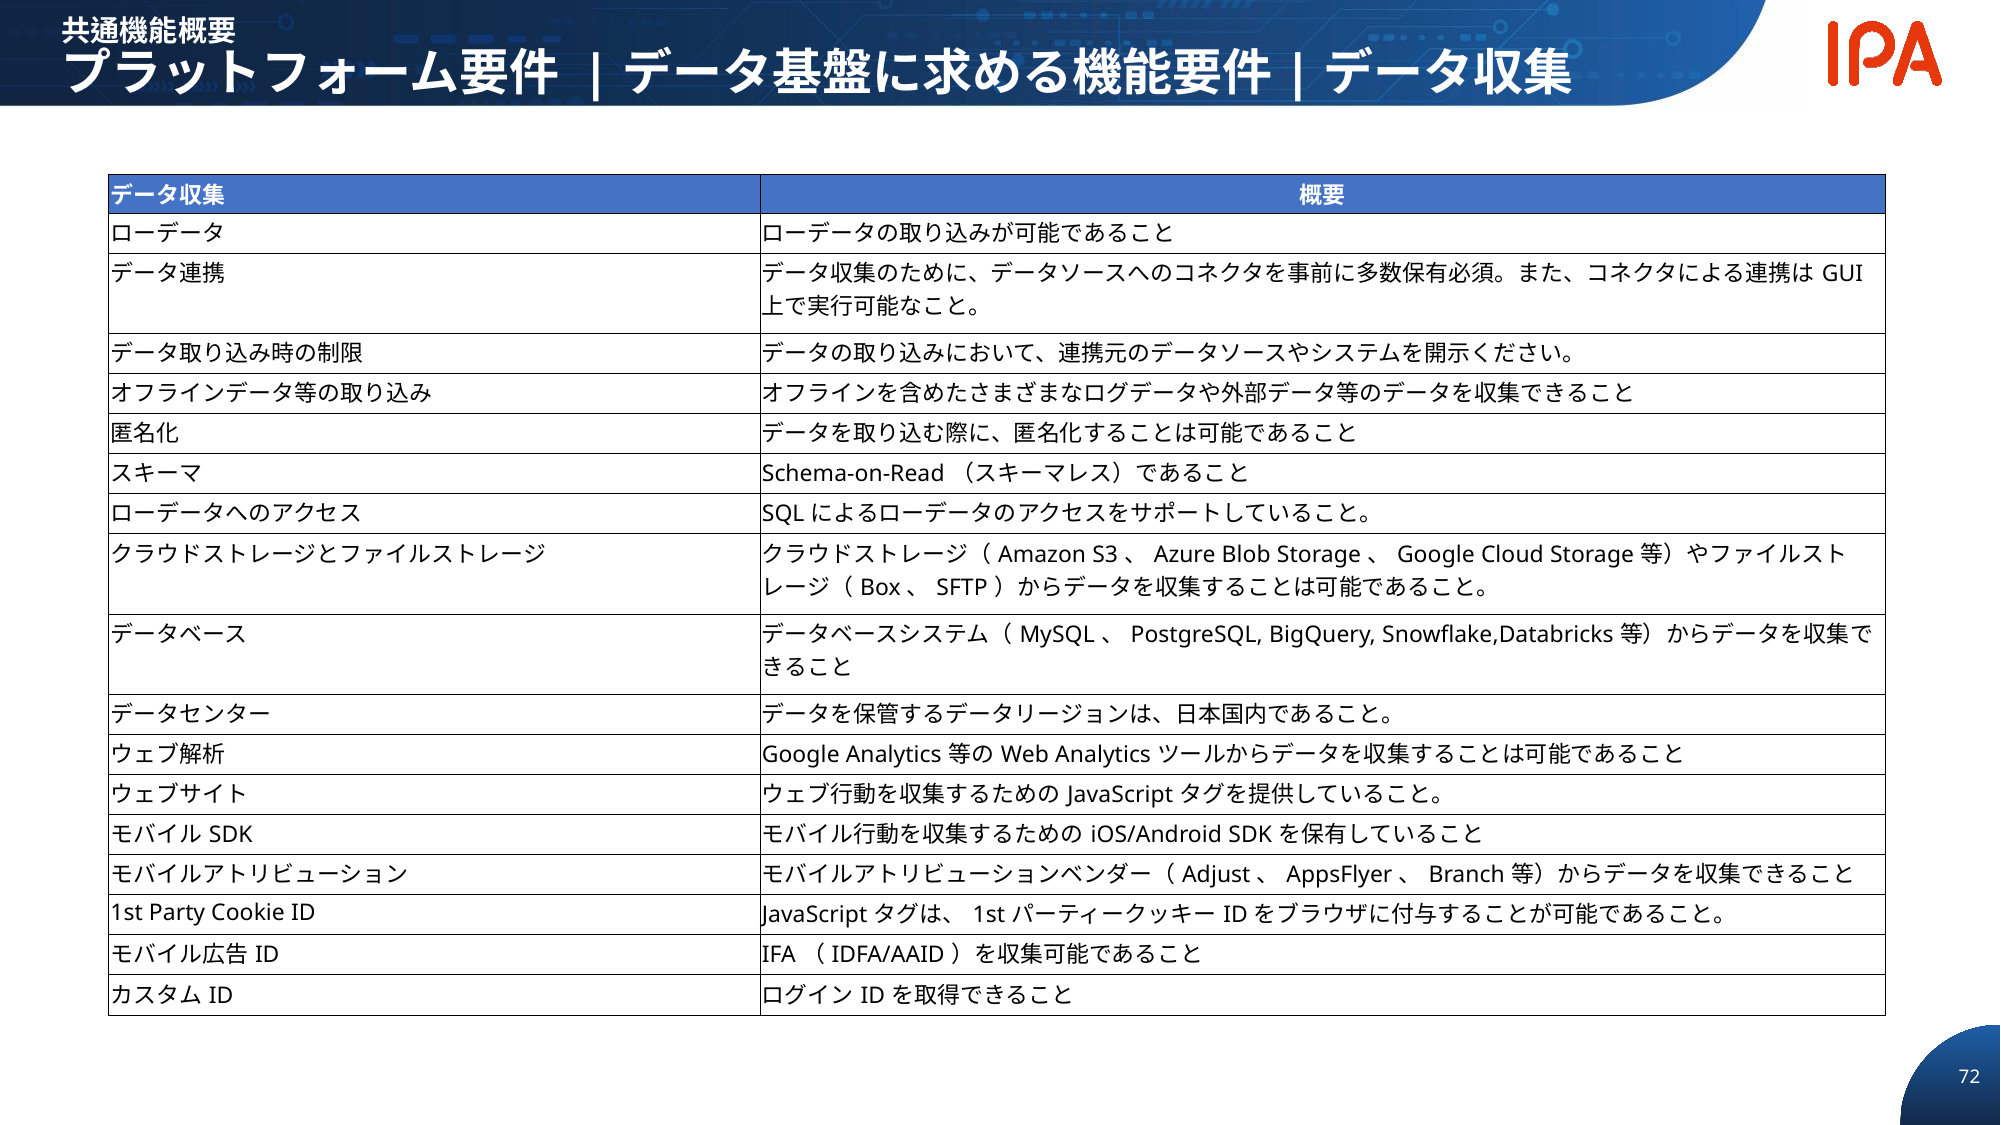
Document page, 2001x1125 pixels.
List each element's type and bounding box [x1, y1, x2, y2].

table_cell [109, 695, 760, 734]
table_cell [761, 494, 1885, 533]
table_cell [109, 454, 760, 493]
table_cell [109, 815, 760, 854]
table_header [109, 175, 760, 213]
table_cell [761, 895, 1885, 934]
table_cell [109, 615, 760, 694]
table_cell [761, 935, 1885, 974]
table_cell [109, 414, 760, 453]
picture [0, 0, 1805, 108]
table_cell [761, 414, 1885, 453]
table_cell [109, 534, 760, 614]
table_cell [761, 815, 1885, 854]
table_cell [109, 494, 760, 533]
table_cell [761, 374, 1885, 413]
picture [1828, 21, 1942, 86]
table_cell [109, 775, 760, 814]
table_cell [109, 975, 760, 1015]
table_cell [761, 534, 1885, 614]
table_cell [761, 855, 1885, 894]
table_header [761, 175, 1885, 213]
table_cell [109, 334, 760, 373]
table_cell [109, 214, 760, 253]
table_cell [109, 935, 760, 974]
table_cell [761, 975, 1885, 1015]
table_cell [761, 334, 1885, 373]
table_cell [109, 735, 760, 774]
table_cell [109, 374, 760, 413]
table_cell [761, 254, 1885, 333]
table_cell [109, 855, 760, 894]
table_cell [761, 615, 1885, 694]
text_box [61, 16, 1794, 92]
table_cell [109, 895, 760, 934]
table_cell [761, 775, 1885, 814]
table_cell [761, 735, 1885, 774]
table_cell [761, 454, 1885, 493]
table_cell [109, 254, 760, 333]
table_cell [761, 695, 1885, 734]
table_cell [761, 214, 1885, 253]
